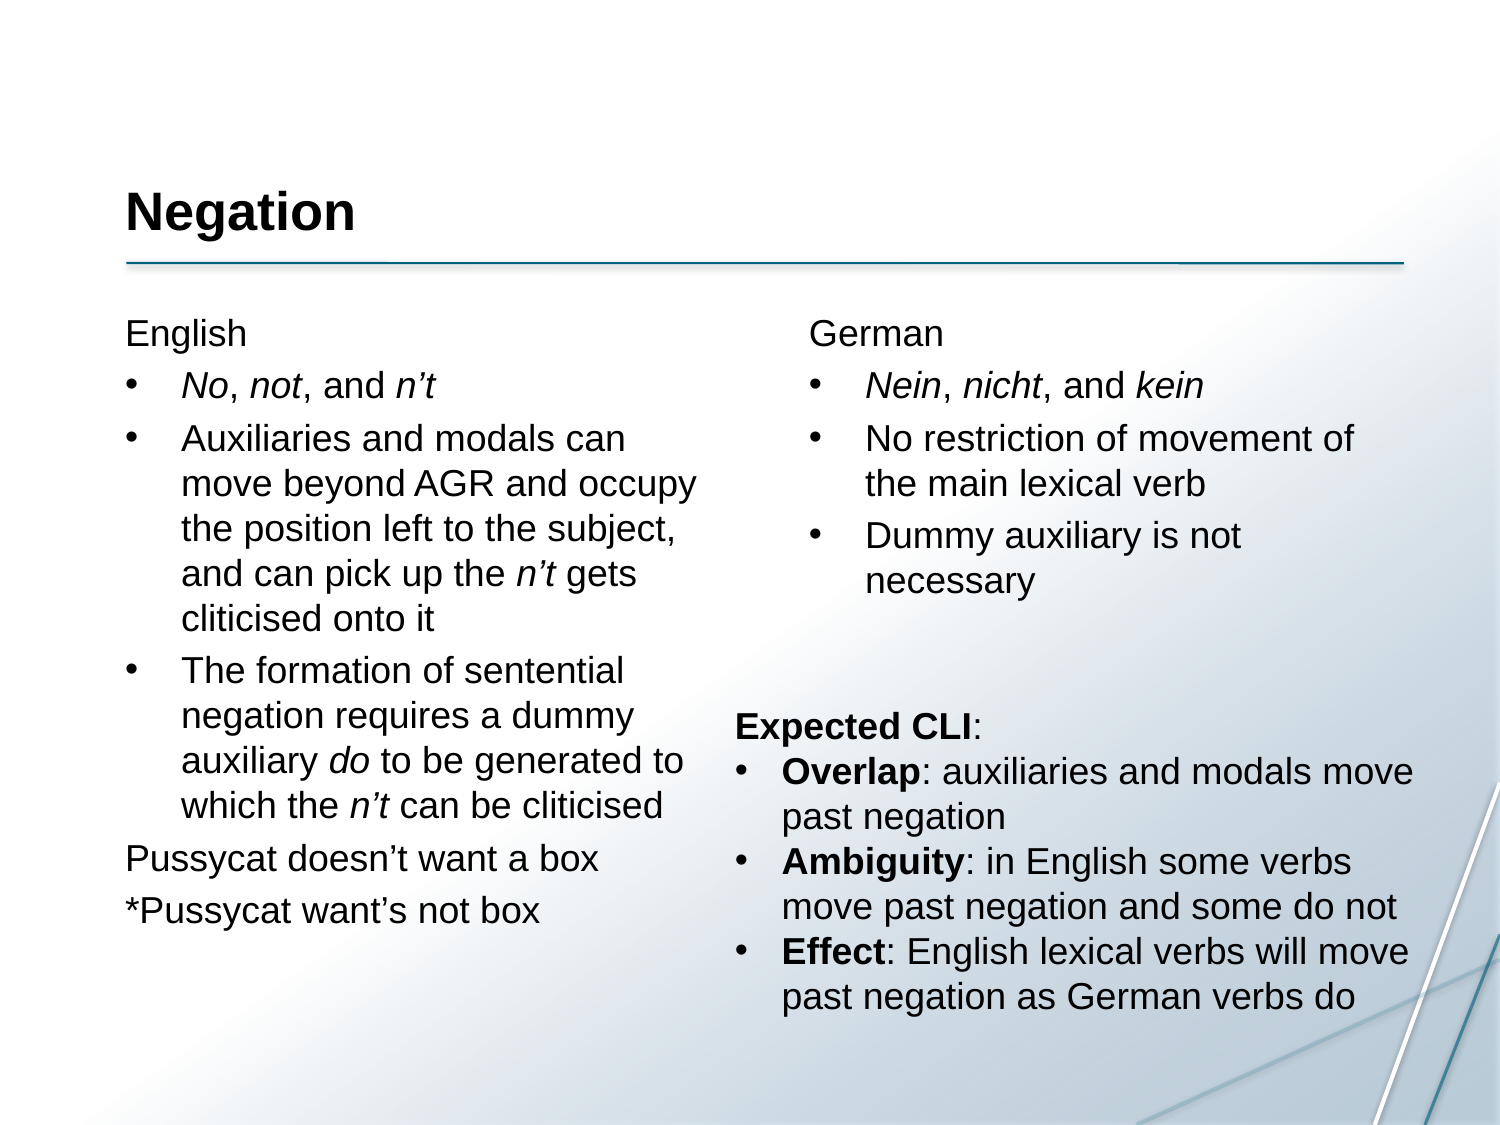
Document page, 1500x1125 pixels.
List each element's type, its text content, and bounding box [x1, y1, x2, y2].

list German Nein, nicht, and kein No restriction of movement of the main lexical verb Dummy auxiliary is not necessary [793, 301, 1403, 694]
text_box Expected CLI: Overlap: auxiliaries and modals move past negation Ambiguity: in English some verbs move past negation and some do not Effect: English lexical verbs will move past negation as German verbs do [720, 694, 1430, 1025]
list English No, not, and n’t Auxiliaries and modals can move beyond AGR and occupy the position left to the subject, and can pick up the n’t gets cliticised onto it The formation of sentential negation requires a dummy auxiliary do to be generated to which the n’t can be cliticised Pussycat doesn’t want a box *Pussycat want’s not box [109, 301, 719, 1005]
title Negation [109, 49, 1403, 249]
